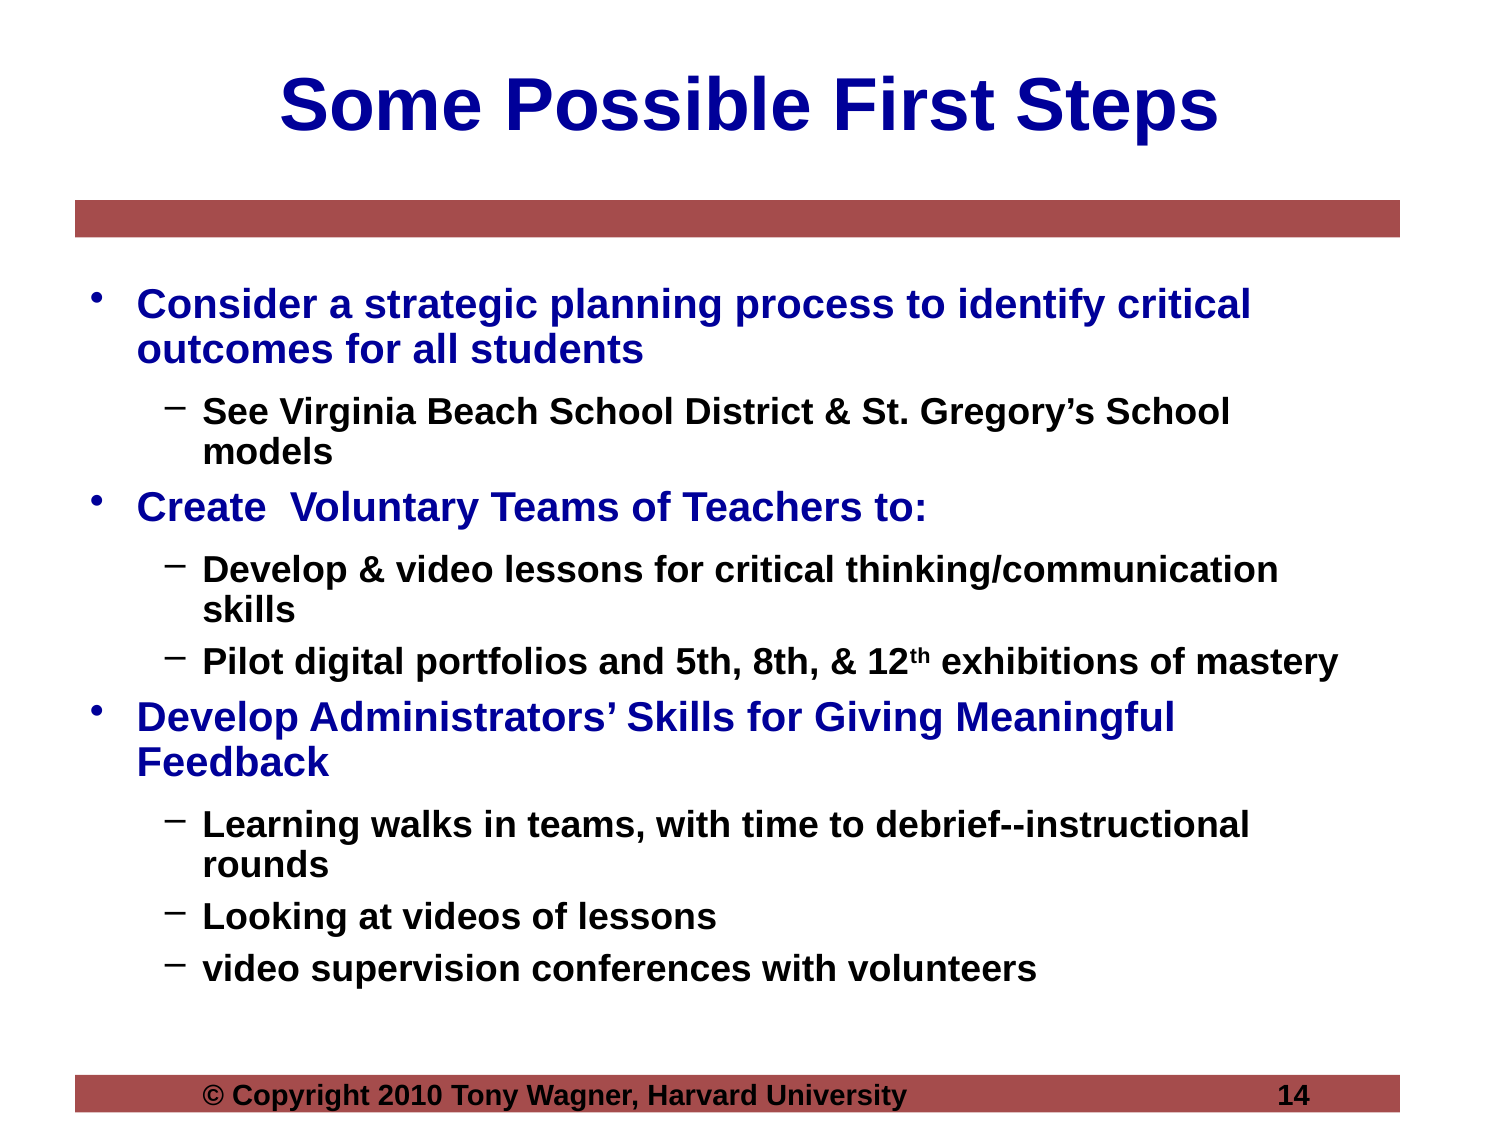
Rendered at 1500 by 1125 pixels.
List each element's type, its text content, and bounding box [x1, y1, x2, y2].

title Some Possible First Steps [161, 49, 1339, 163]
list Consider a strategic planning process to identify critical outcomes for all students See Virginia Beach School District & St. Gregory’s School models Create Voluntary Teams of Teachers to: Develop & video lessons for critical thinking/communication skills Pilot digital portfolios and 5th, 8th, & 12th exhibitions of mastery Develop Administrators’ Skills for Giving Meaningful Feedback Learning walks in teams, with time to debrief--instructional rounds Looking at videos of lessons video supervision conferences with volunteers [74, 274, 1388, 1039]
